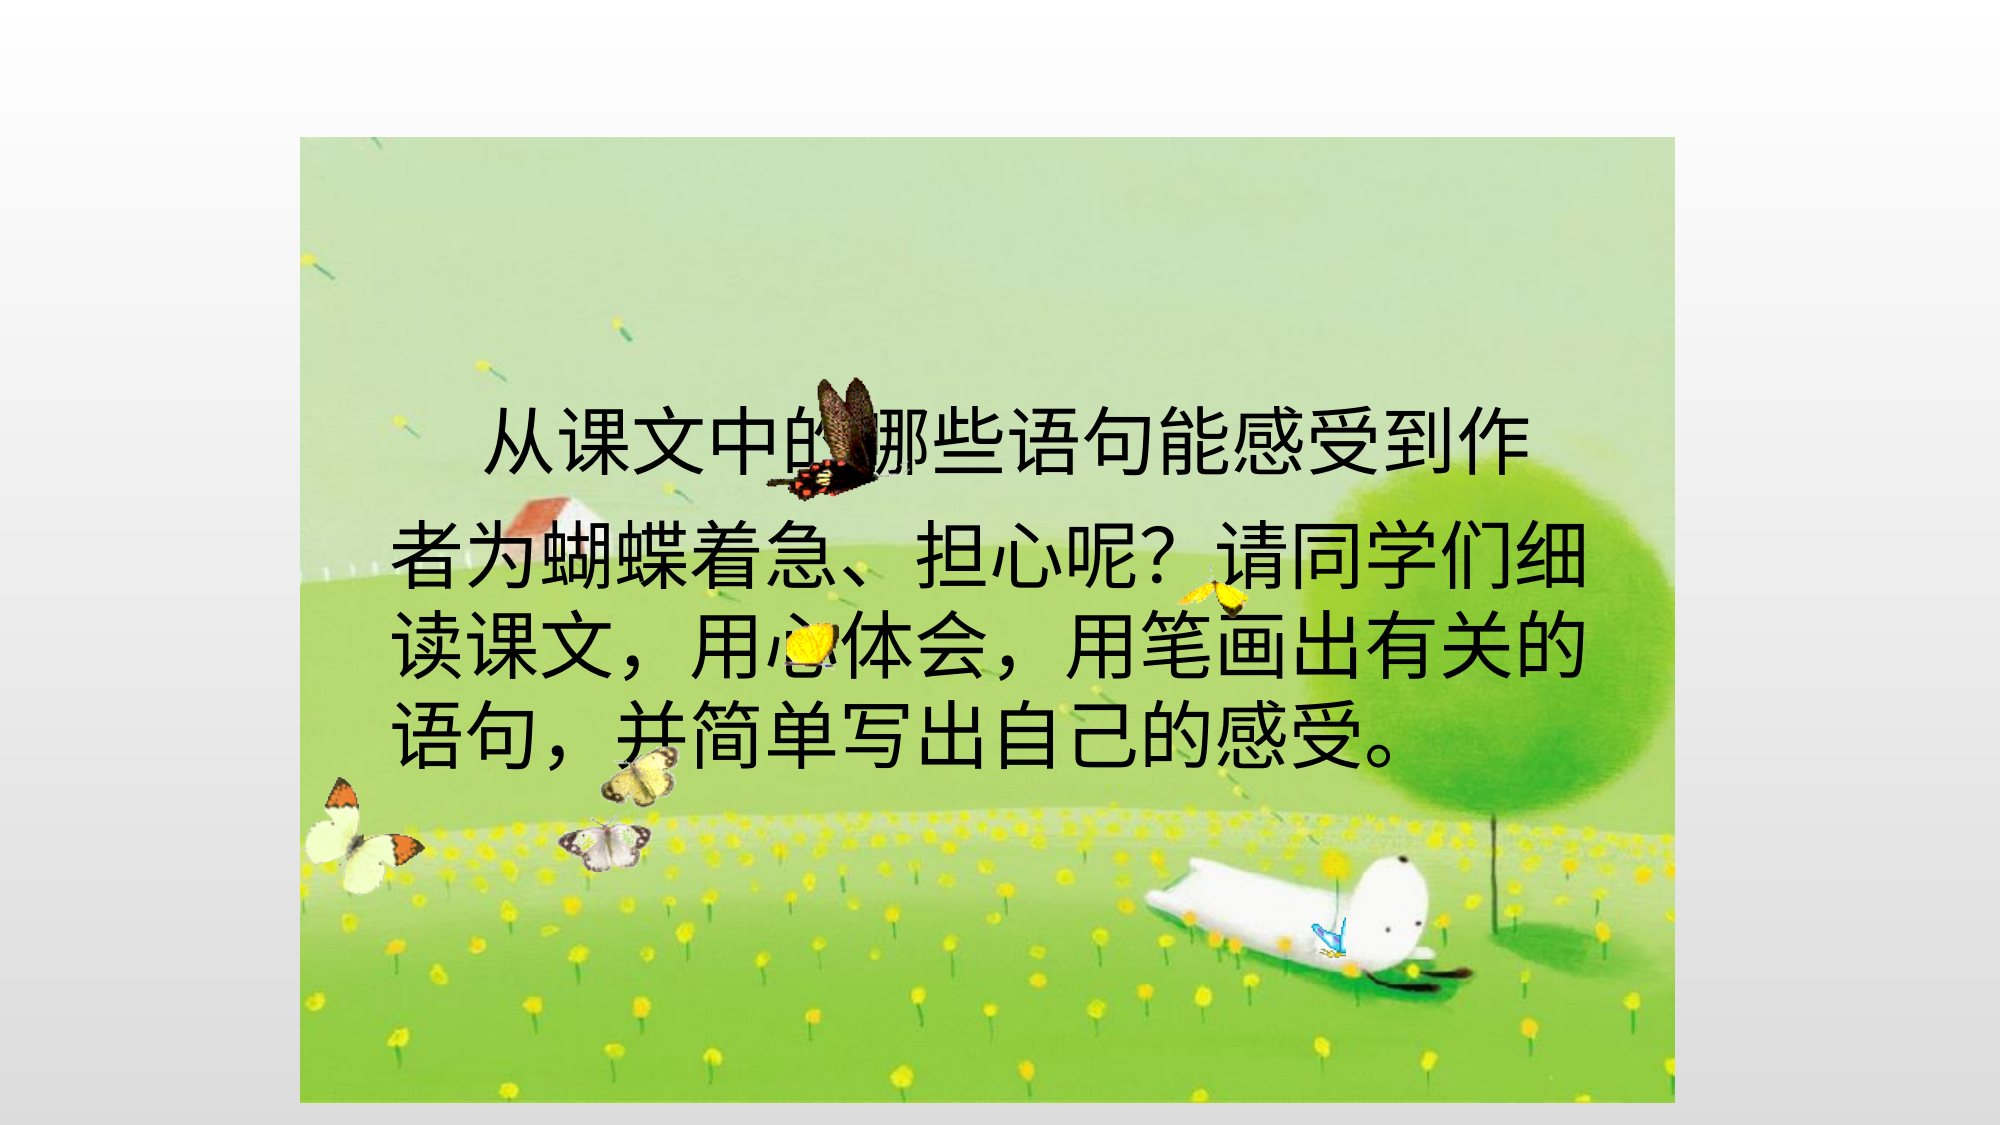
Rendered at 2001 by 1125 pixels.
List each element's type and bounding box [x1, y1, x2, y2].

picture [299, 137, 1717, 1103]
